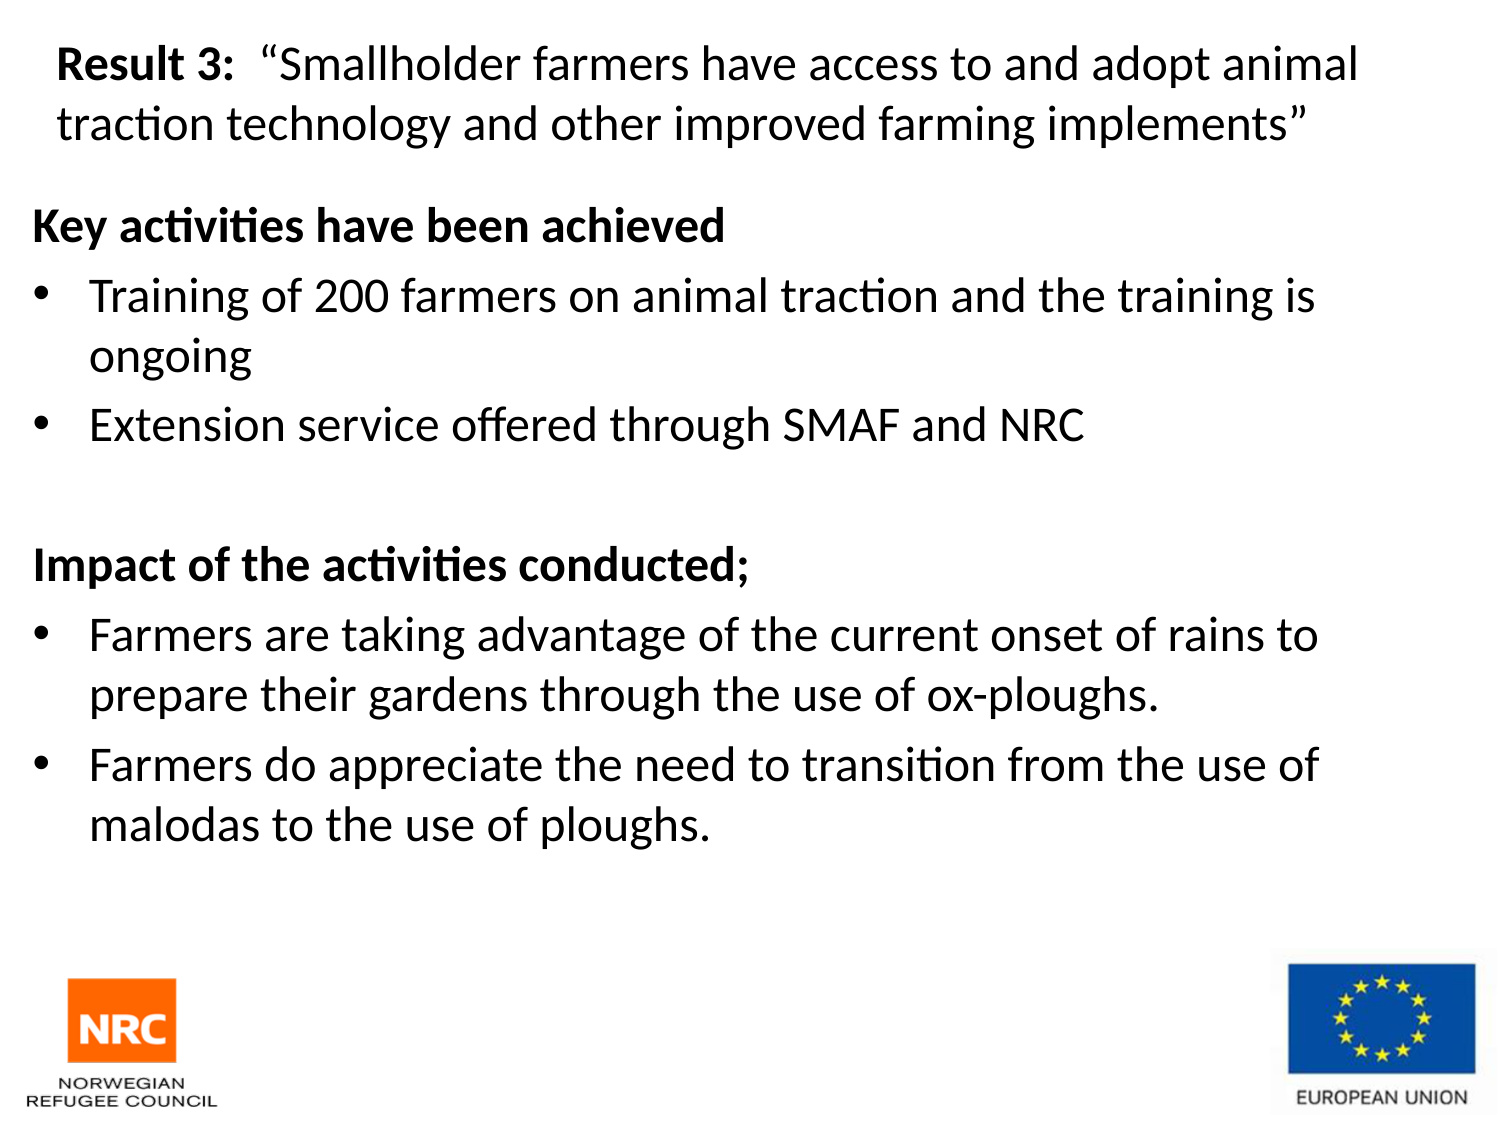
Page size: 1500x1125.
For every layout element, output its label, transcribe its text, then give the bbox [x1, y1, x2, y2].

title Result 3: “Smallholder farmers have access to and adopt animal traction technology and other improved farming implements” [41, 19, 1483, 161]
list Key activities have been achieved Training of 200 farmers on animal traction and the training is ongoing Extension service offered through SMAF and NRC Impact of the activities conducted; Farmers are taking advantage of the current onset of rains to prepare their gardens through the use of ox-ploughs. Farmers do appreciate the need to transition from the use of malodas to the use of ploughs. [17, 184, 1483, 965]
picture [3, 960, 242, 1125]
picture [1269, 948, 1500, 1125]
